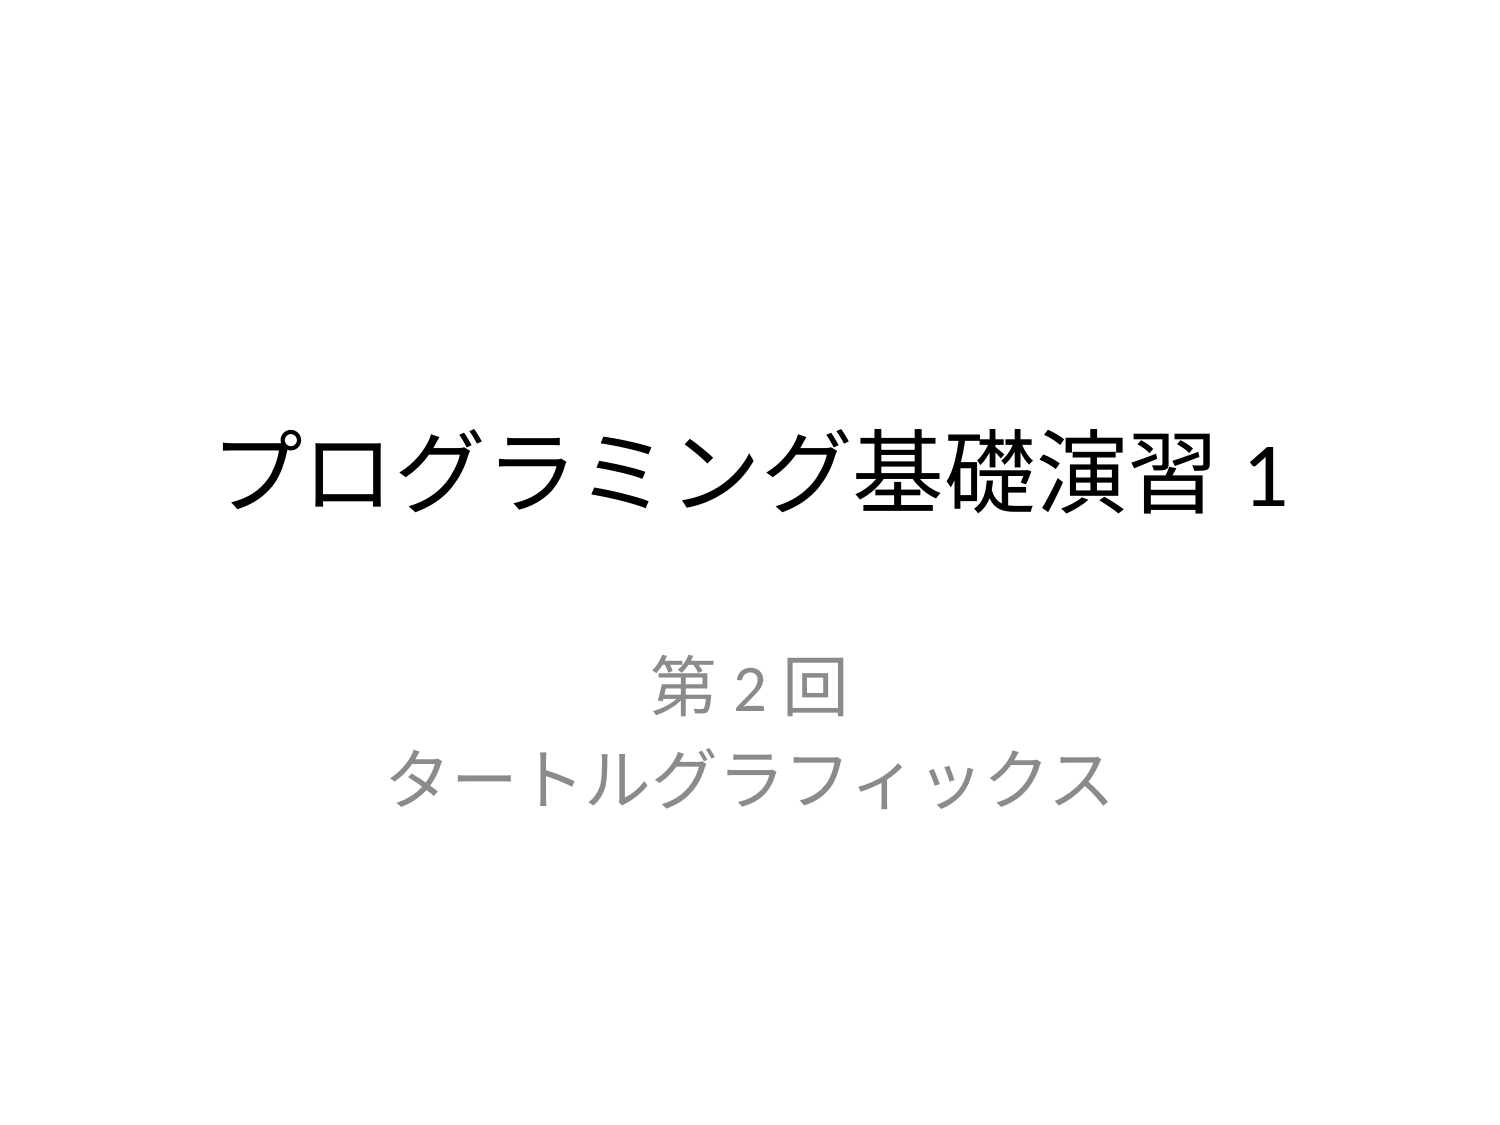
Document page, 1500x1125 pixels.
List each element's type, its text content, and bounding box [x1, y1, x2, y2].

title プログラミング基礎演習1 [112, 349, 1388, 591]
subtitle 第2回 タートルグラフィックス [225, 637, 1275, 925]
